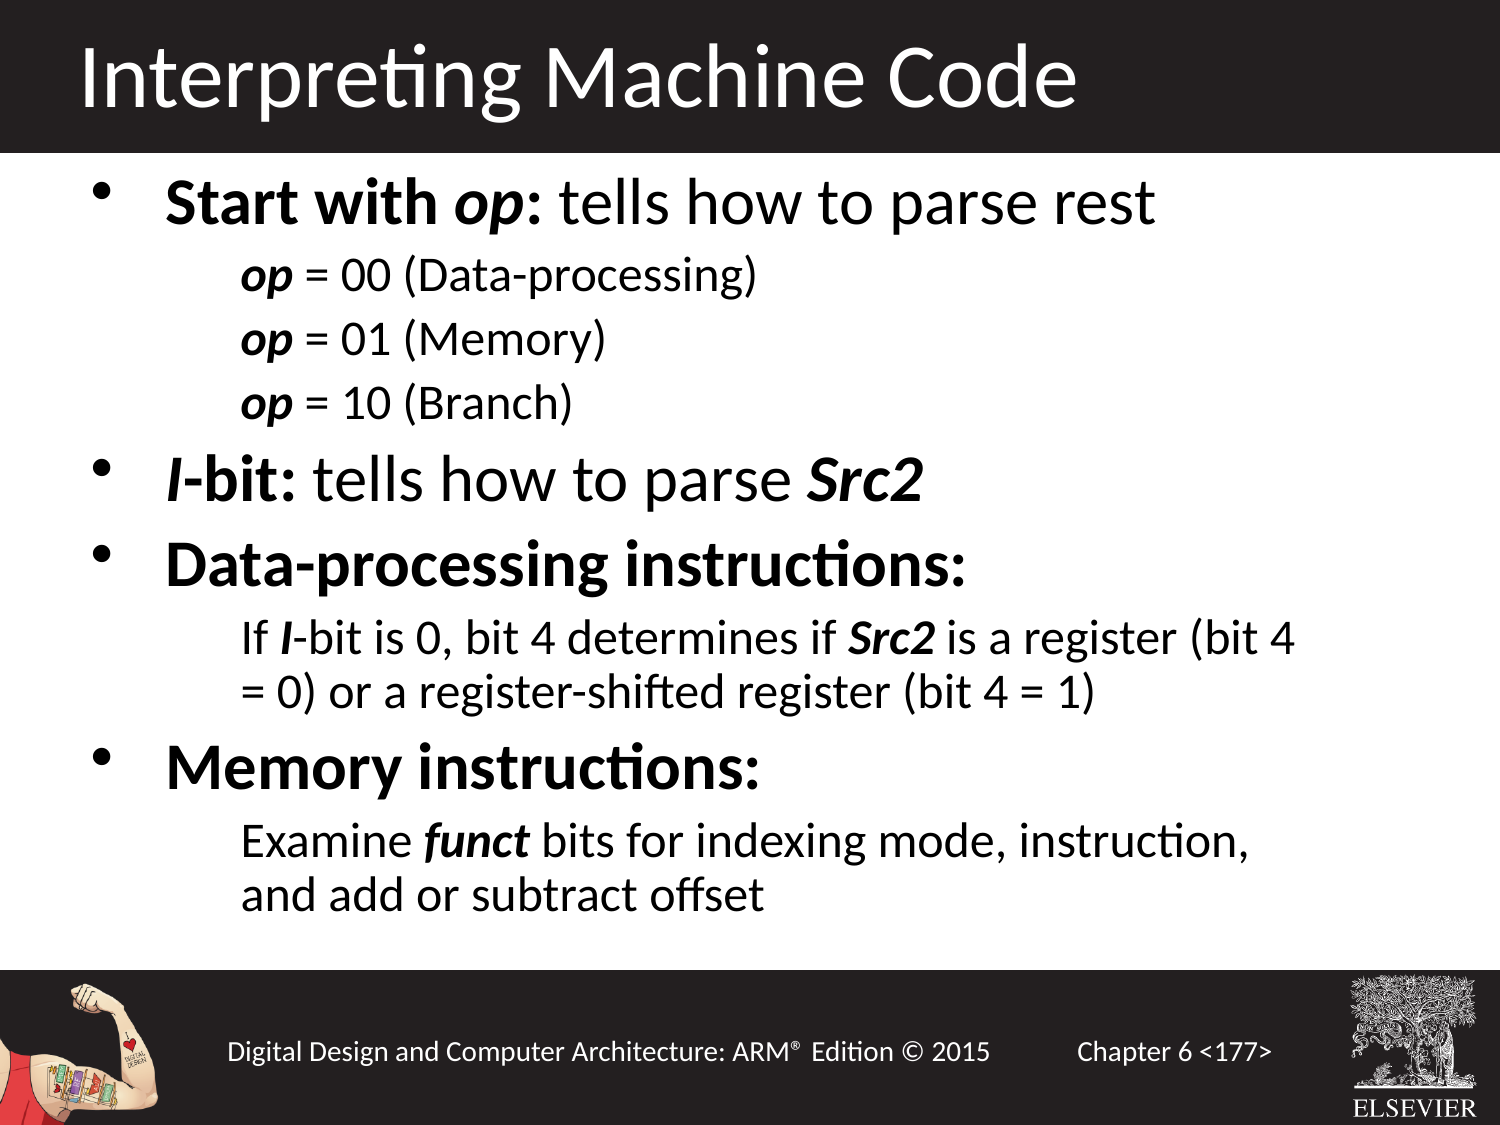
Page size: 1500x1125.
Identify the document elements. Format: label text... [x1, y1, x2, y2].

text_box Interpreting Machine Code [63, 8, 1488, 133]
picture [0, 979, 163, 1125]
text_box Start with op: tells how to parse rest op = 00 (Data-processing) op = 01 (Memory) op = 10 (Branch) I-bit: tells how to parse Src2 Data-processing instructions: If I-bit is 0, bit 4 determines if Src2 is a register (bit 4 = 0) or a register-shifted register (bit 4 = 1) Memory instructions: Examine funct bits for indexing mode, instruction, and add or subtract offset [75, 159, 1339, 972]
picture [1350, 974, 1477, 1117]
